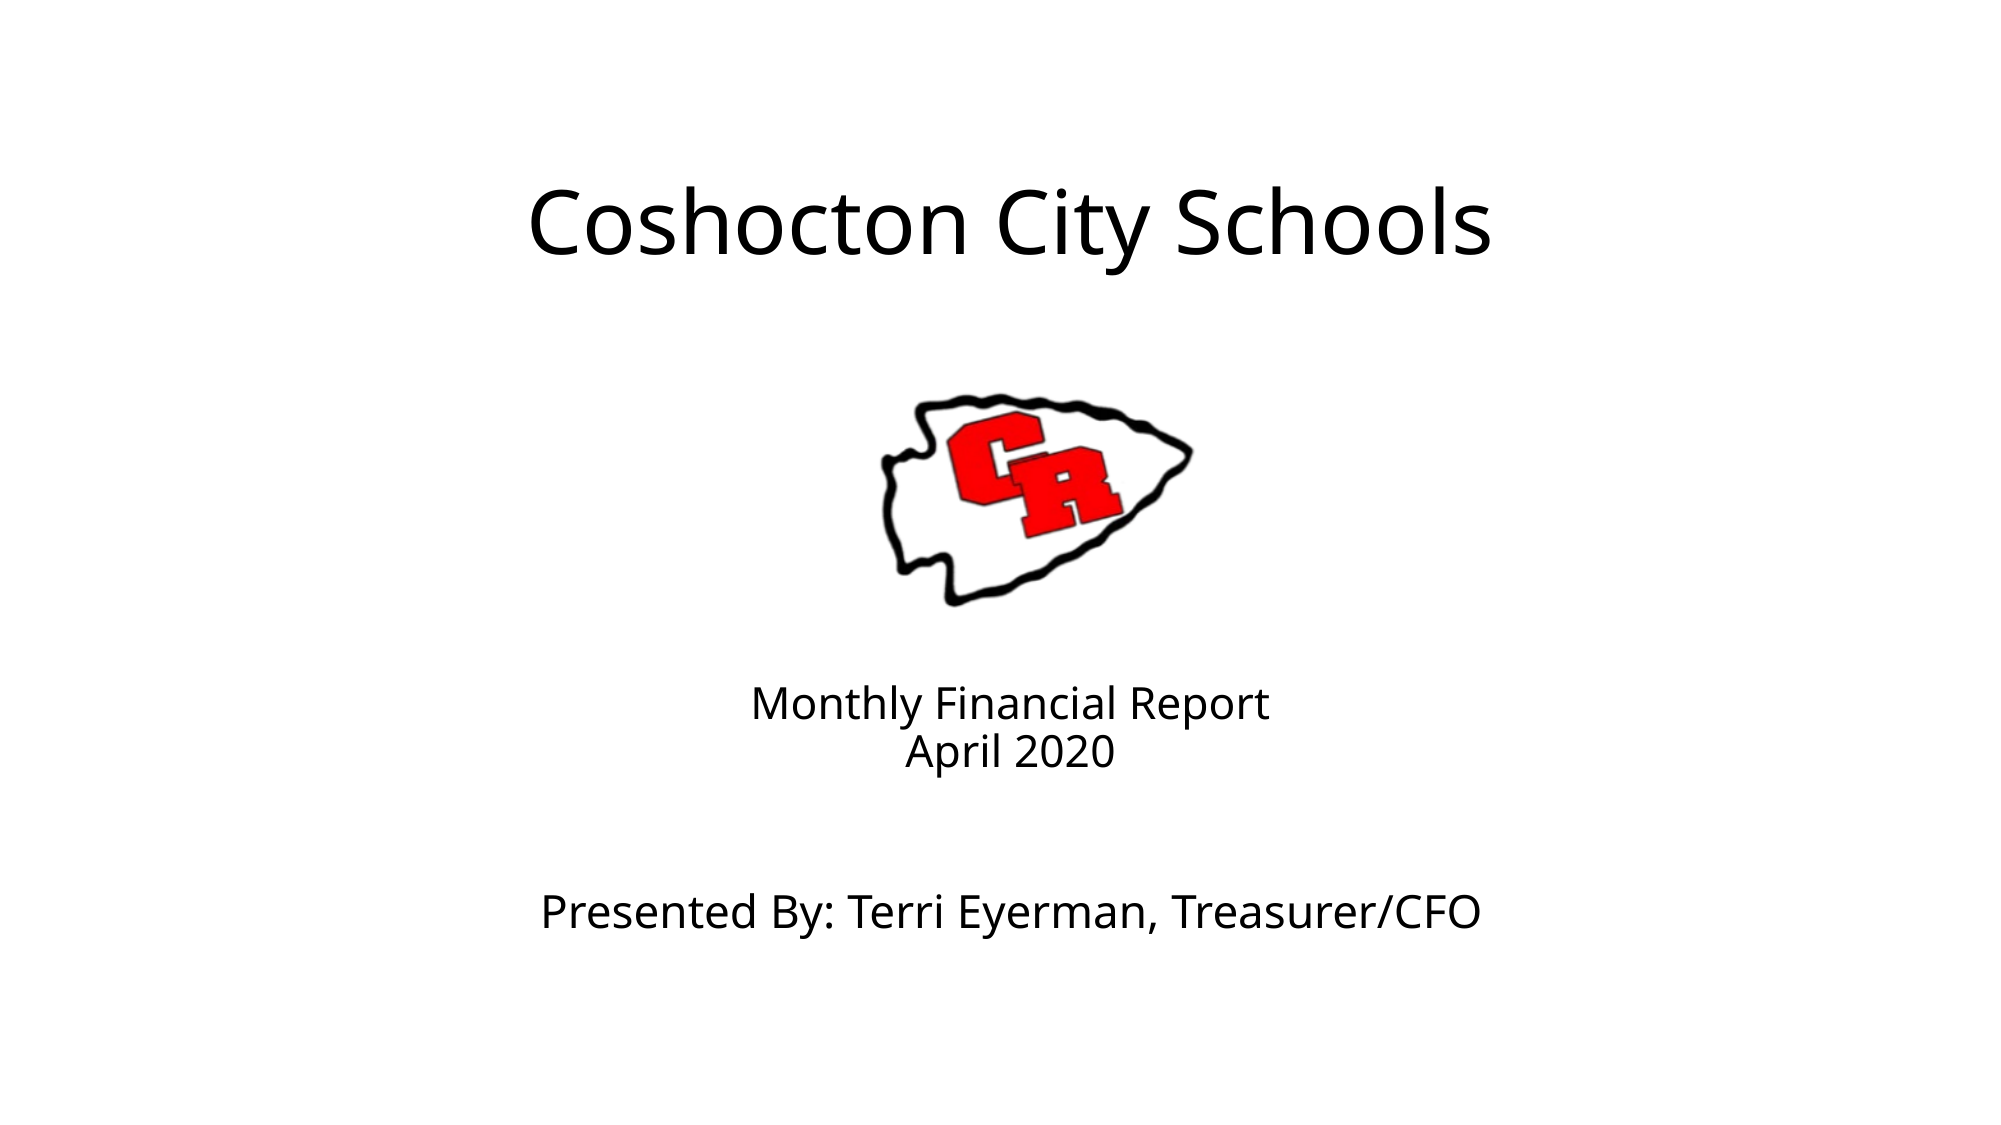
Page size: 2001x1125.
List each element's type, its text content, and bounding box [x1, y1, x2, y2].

subtitle Presented By: Terri Eyerman, Treasurer/CFO [261, 801, 1762, 1073]
title Coshocton City Schools Monthly Financial Report April 2020 [271, 167, 1750, 801]
picture [779, 339, 1242, 636]
